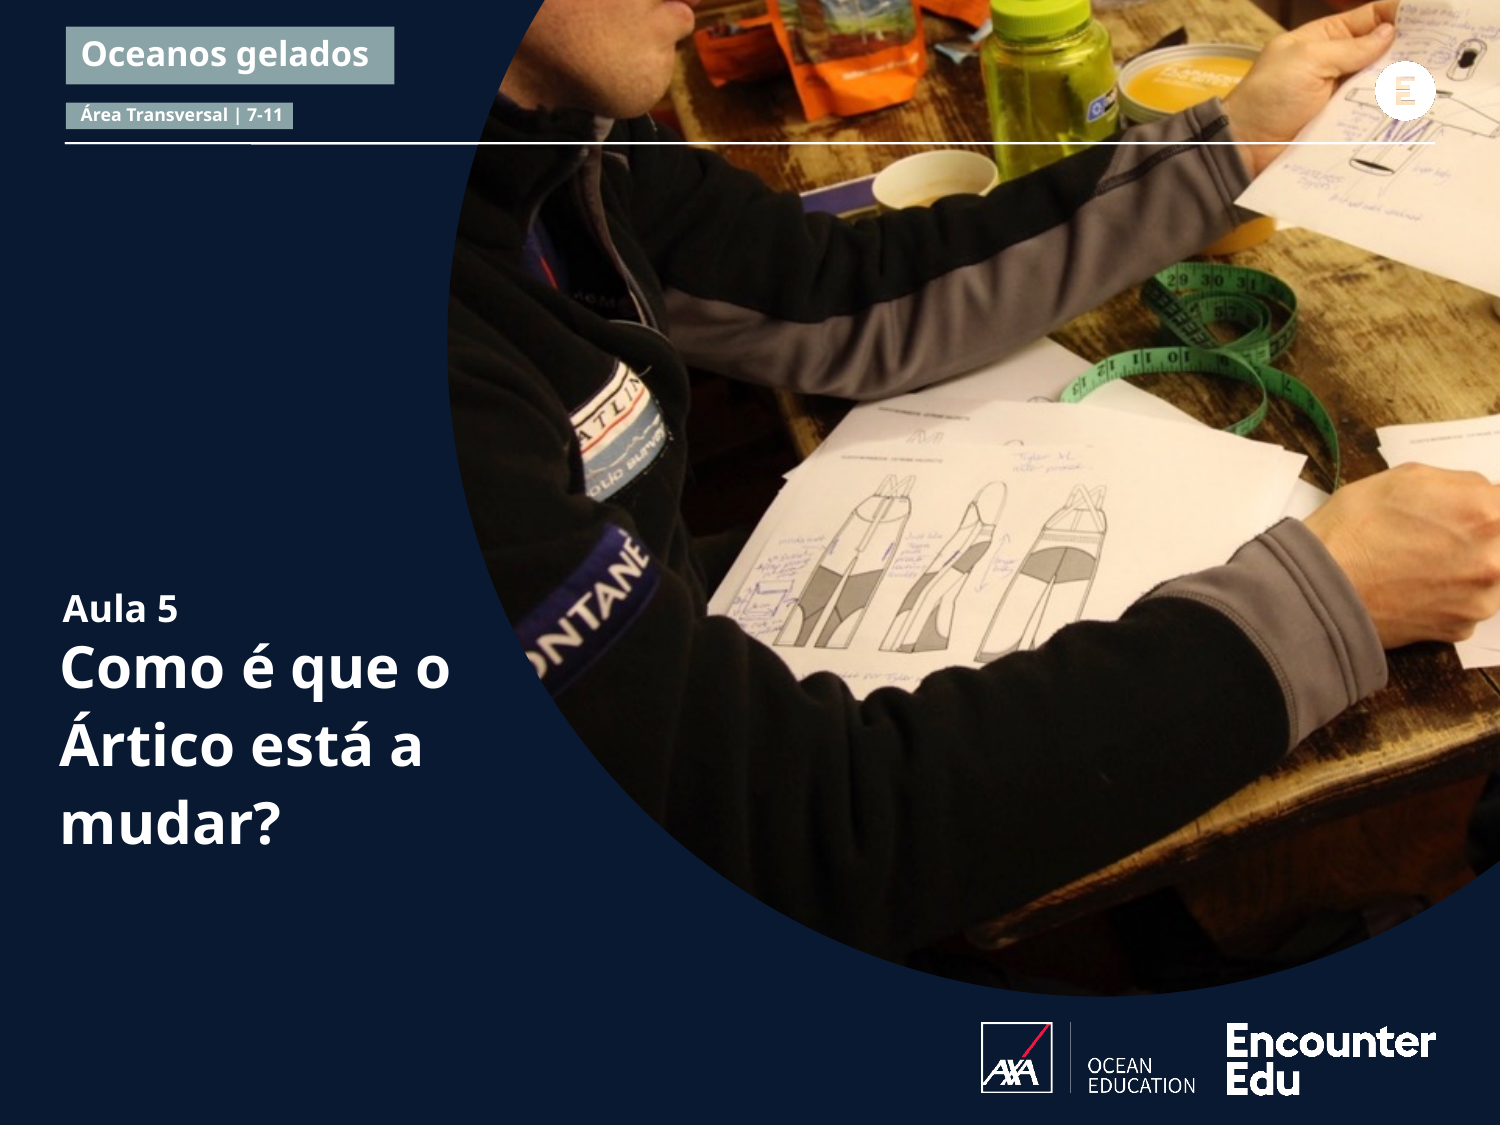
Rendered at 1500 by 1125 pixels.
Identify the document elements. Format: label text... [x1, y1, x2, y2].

list Oceanos gelados [65, 26, 395, 85]
text_box [447, 0, 1500, 997]
list Aula 5 [54, 582, 445, 614]
list Como é que o Ártico está a mudar? [51, 614, 641, 962]
list Área Transversal | 7-11 [65, 102, 294, 130]
picture [1222, 1020, 1443, 1097]
picture [981, 1021, 1195, 1093]
picture [1373, 58, 1437, 123]
